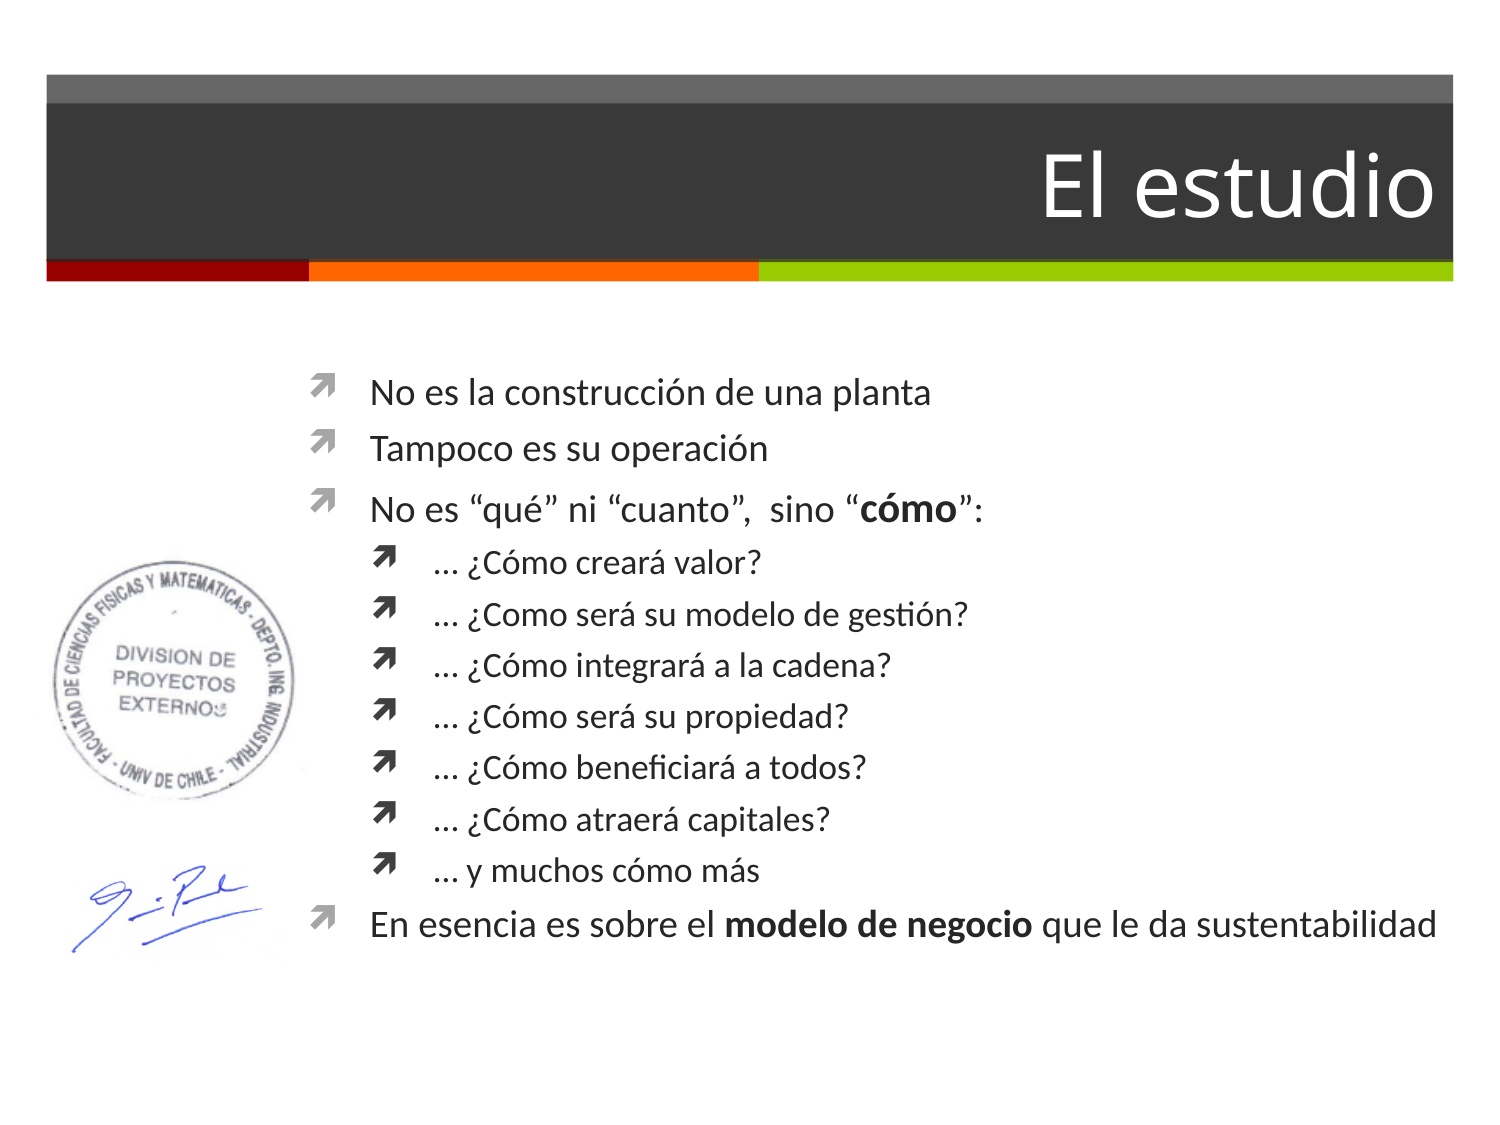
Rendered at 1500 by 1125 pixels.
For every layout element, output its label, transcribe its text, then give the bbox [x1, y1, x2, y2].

picture [49, 855, 289, 963]
title El estudio [46, 103, 1454, 263]
list No es la construcción de una planta Tampoco es su operación No es “qué” ni “cuanto”, sino “cómo”: … ¿Cómo creará valor? … ¿Como será su modelo de gestión? … ¿Cómo integrará a la cadena? … ¿Cómo será su propiedad? … ¿Cómo beneficiará a todos? … ¿Cómo atraerá capitales? … y muchos cómo más En esencia es sobre el modelo de negocio que le da sustentabilidad [292, 350, 1454, 1005]
picture [34, 535, 313, 822]
